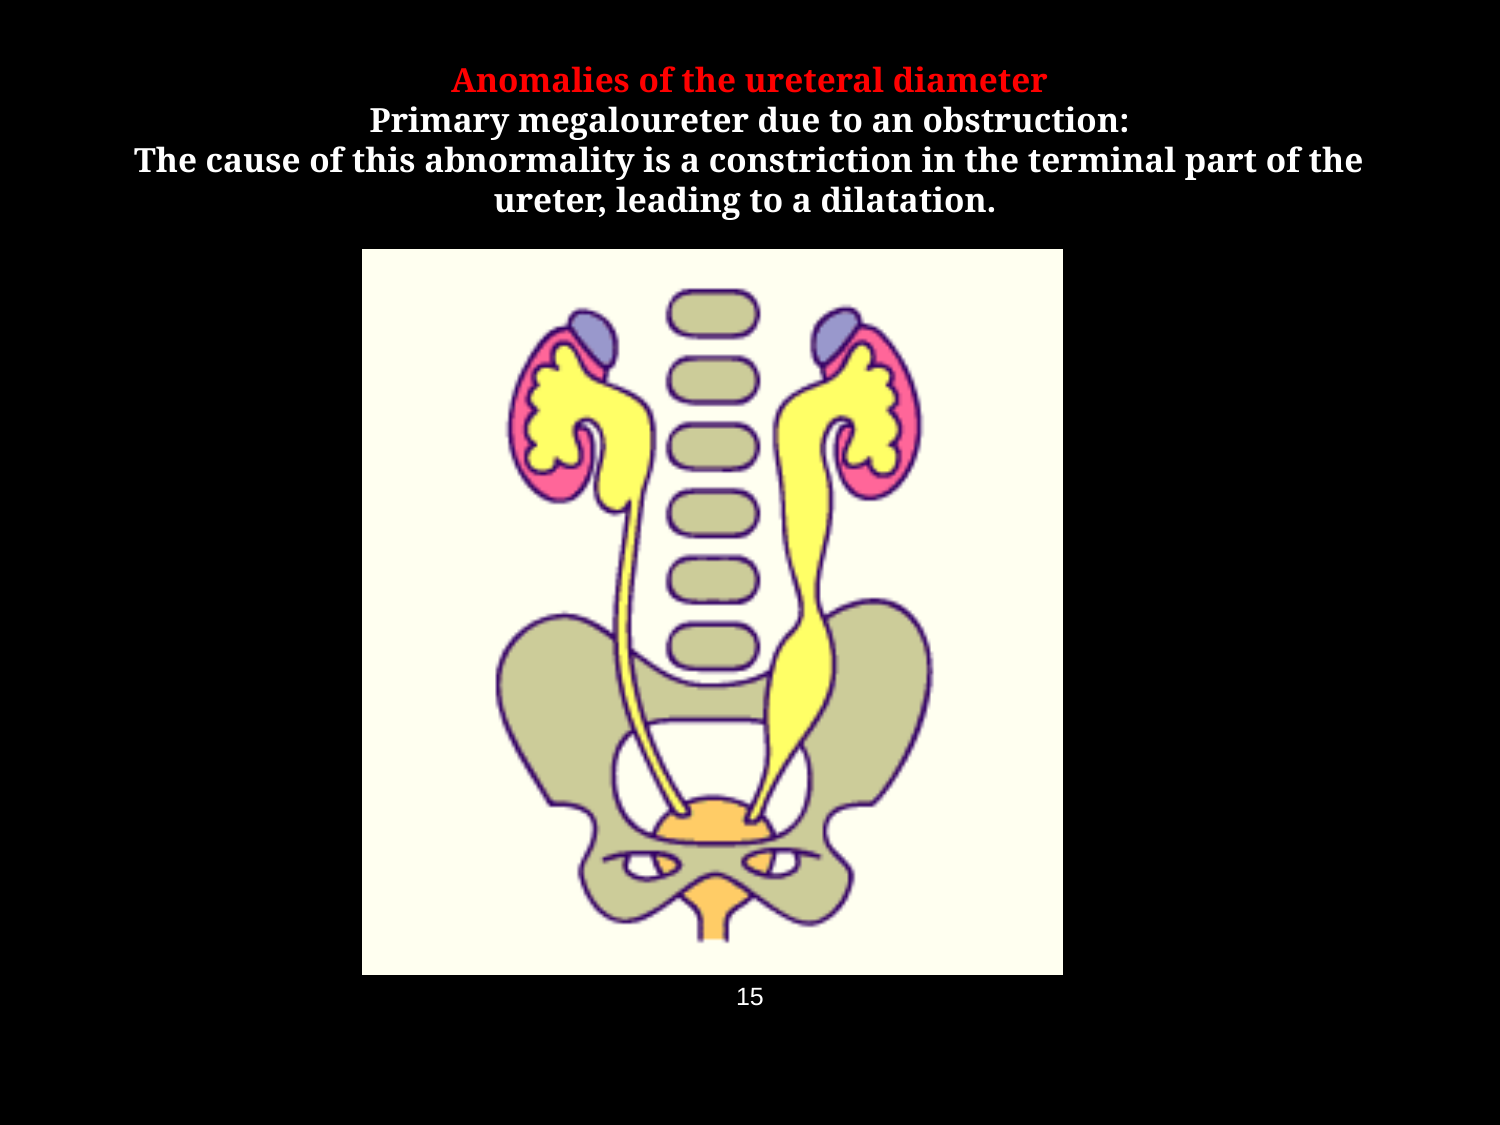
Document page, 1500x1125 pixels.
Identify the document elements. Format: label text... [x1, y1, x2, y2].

picture [362, 249, 1063, 976]
title Anomalies of the ureteral diameter Primary megaloureter due to an obstruction: The cause of this abnormality is a constriction in the terminal part of the ureter, leading to a dilatation. [75, 45, 1425, 233]
